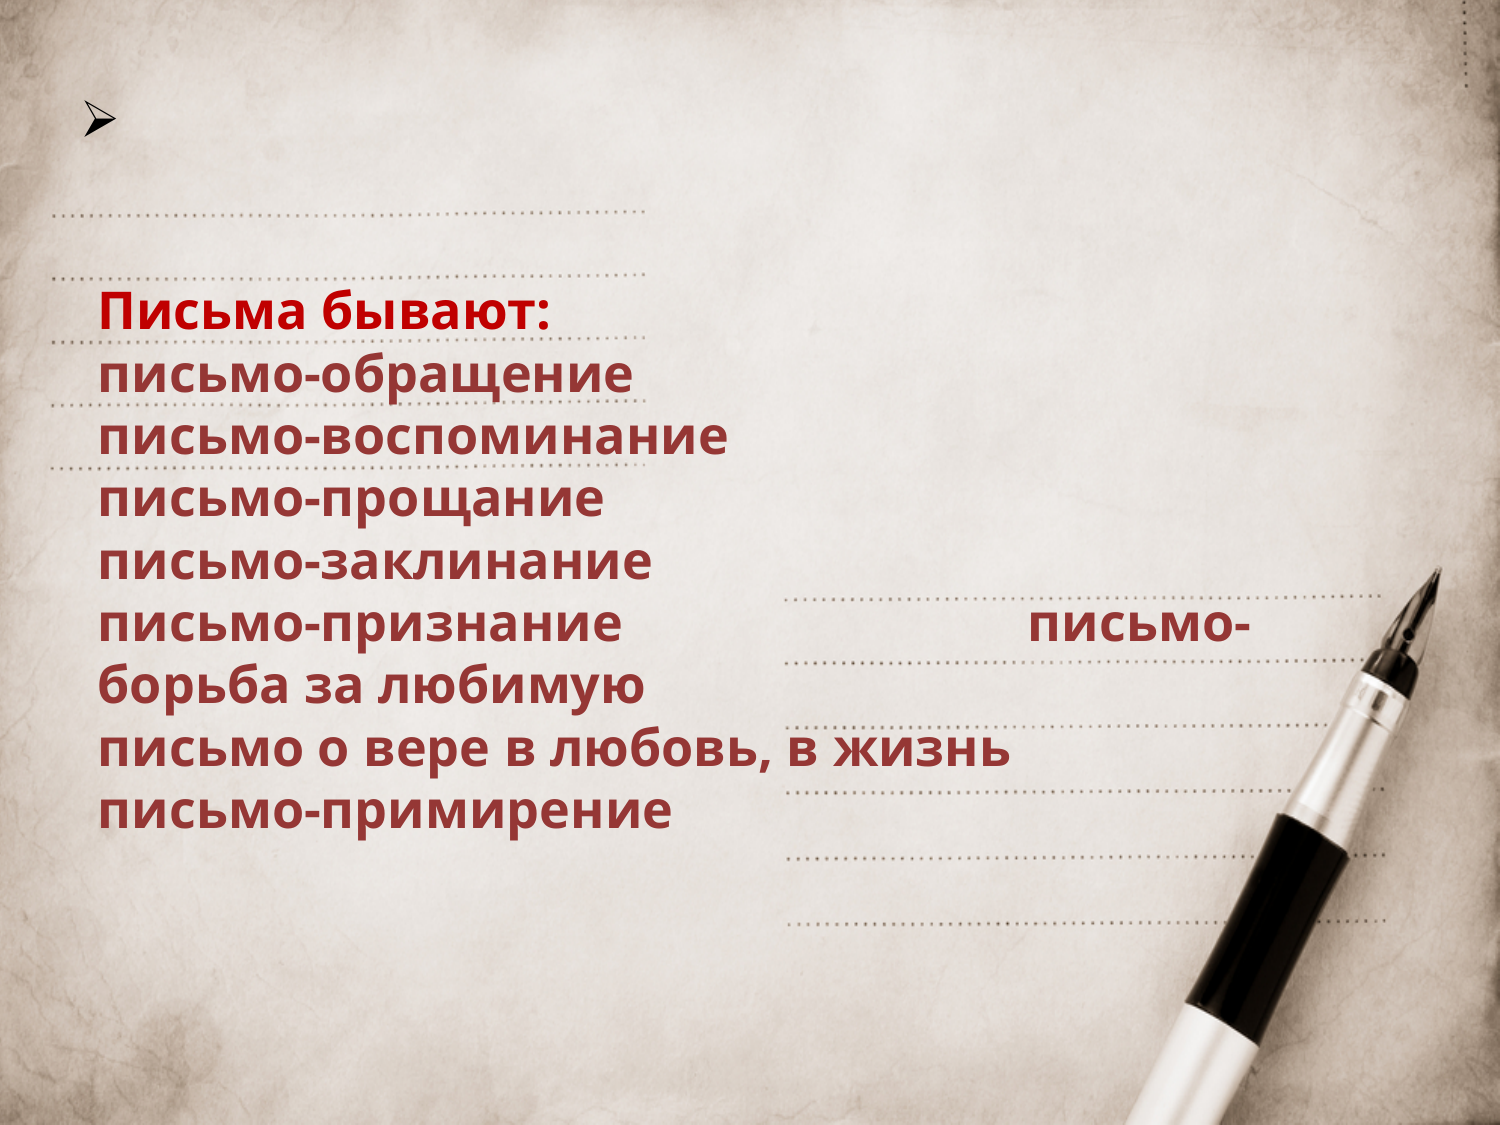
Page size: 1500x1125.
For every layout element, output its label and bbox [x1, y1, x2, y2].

list [0, 0, 1500, 1125]
